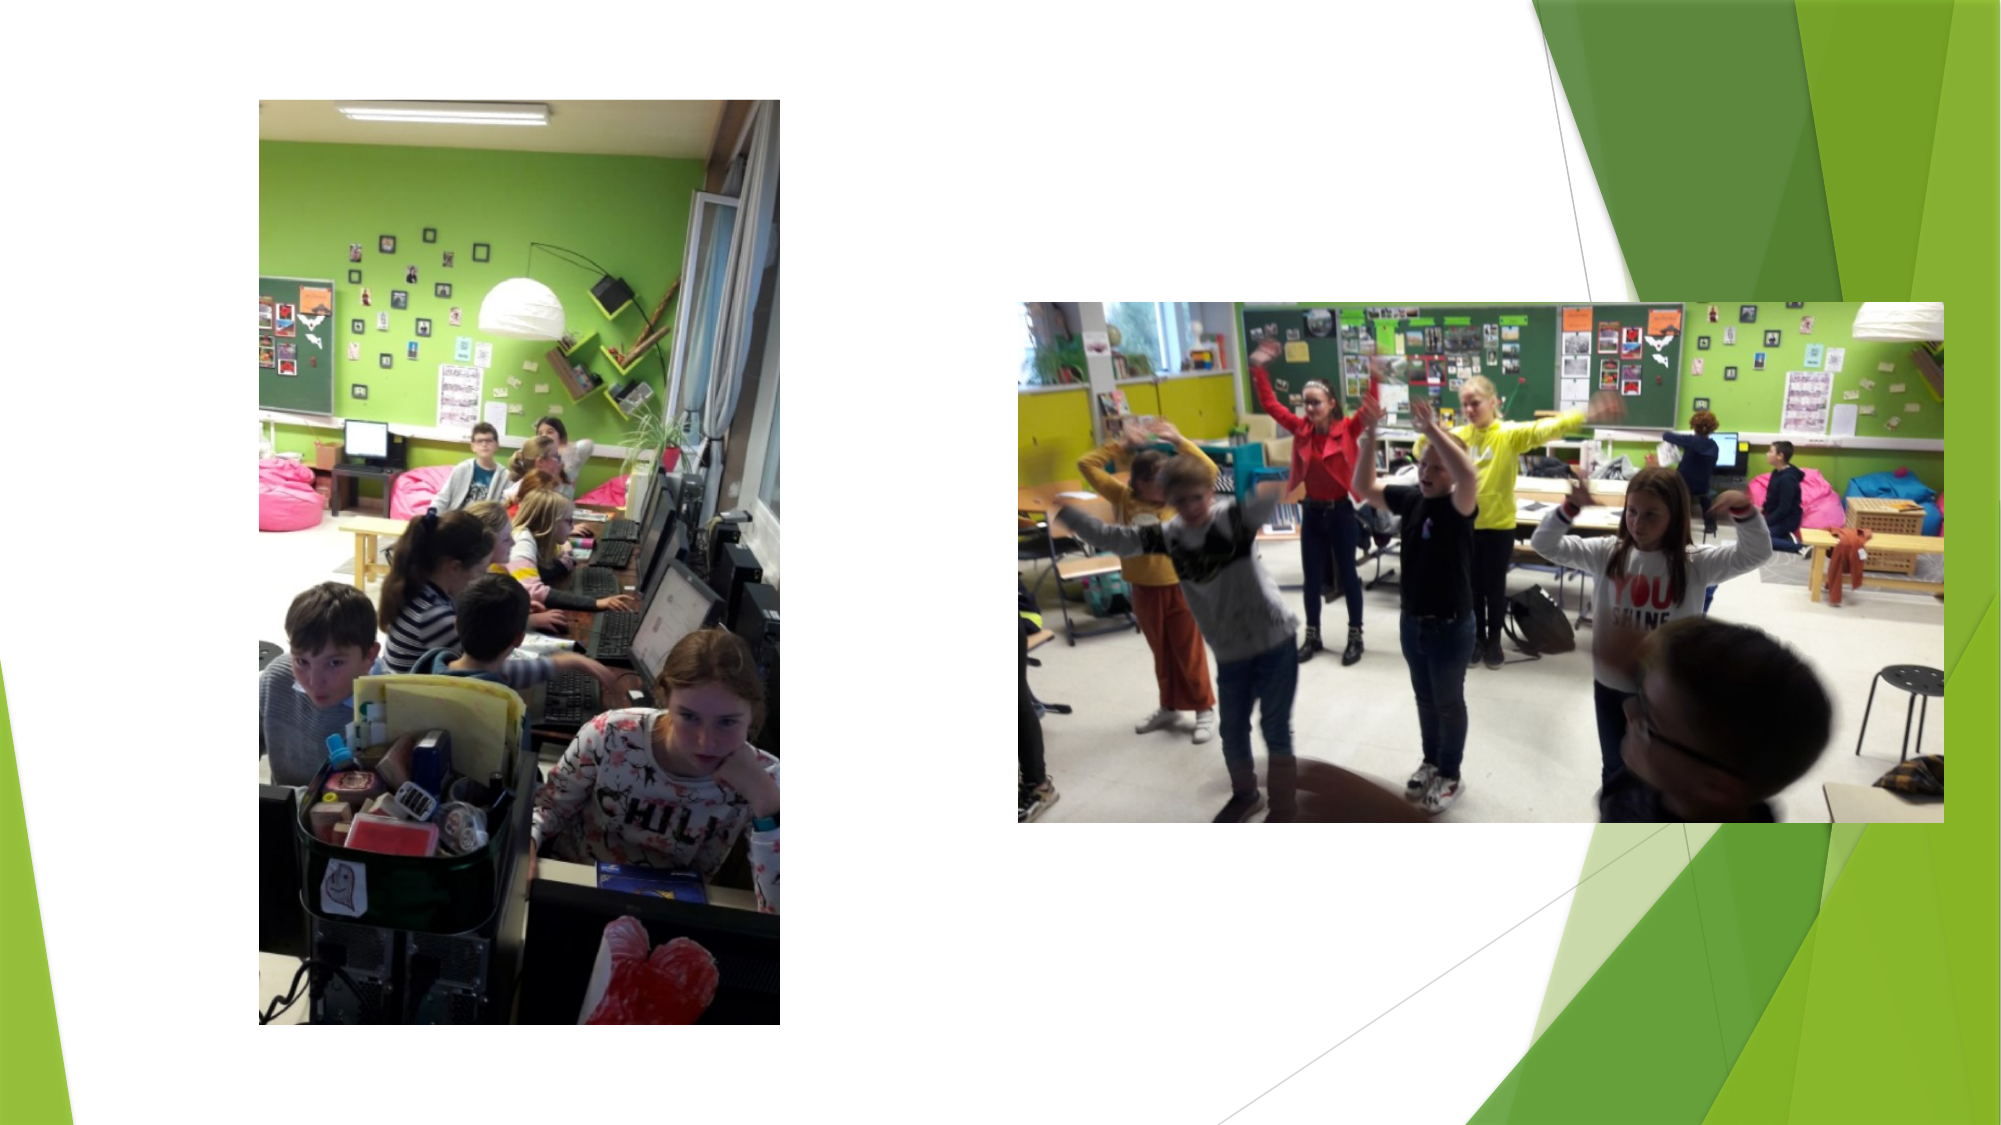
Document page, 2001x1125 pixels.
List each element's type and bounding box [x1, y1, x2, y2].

picture [1018, 301, 1945, 824]
picture [55, 101, 982, 1024]
